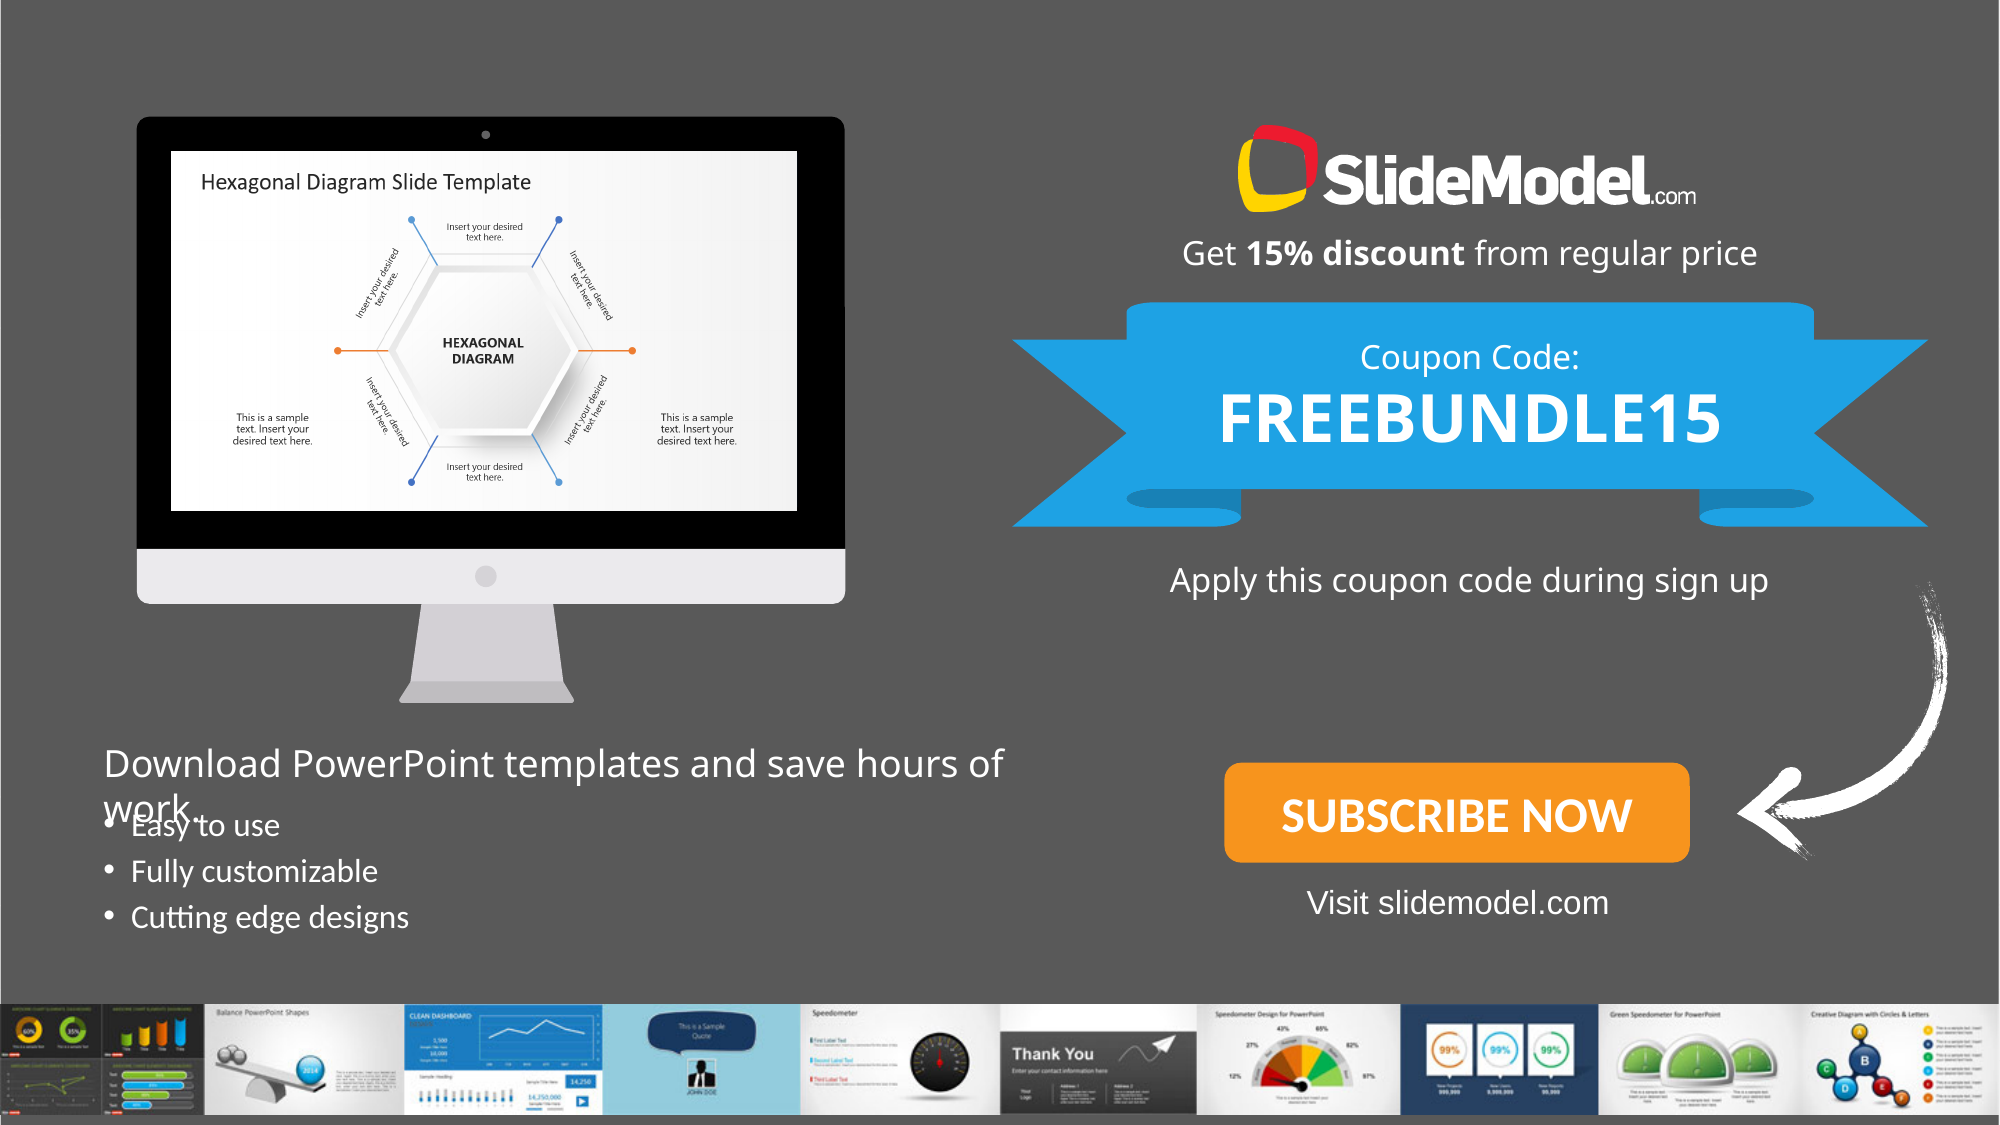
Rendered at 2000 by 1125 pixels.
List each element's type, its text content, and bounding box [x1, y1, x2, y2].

text_box SUBSCRIBE NOW [1222, 760, 1692, 865]
picture [0, 1003, 1999, 1116]
text_box Get 15% discount from regular price [1058, 225, 1883, 280]
text_box [0, 0, 2000, 1003]
text_box Coupon Code: FREEBUNDLE15 [1173, 328, 1768, 464]
text_box Visit slidemodel.com [1247, 874, 1669, 928]
text_box Easy to use Fully customizable Cutting edge designs [88, 838, 863, 943]
text_box [1928, 587, 1937, 601]
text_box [136, 116, 846, 704]
text_box [1010, 300, 1931, 529]
text_box Download PowerPoint templates and save hours of work. [88, 732, 1059, 838]
text_box [1736, 594, 1949, 861]
picture [1237, 125, 1696, 213]
text_box Apply this coupon code during sign up [1129, 551, 1811, 607]
picture [171, 150, 797, 511]
